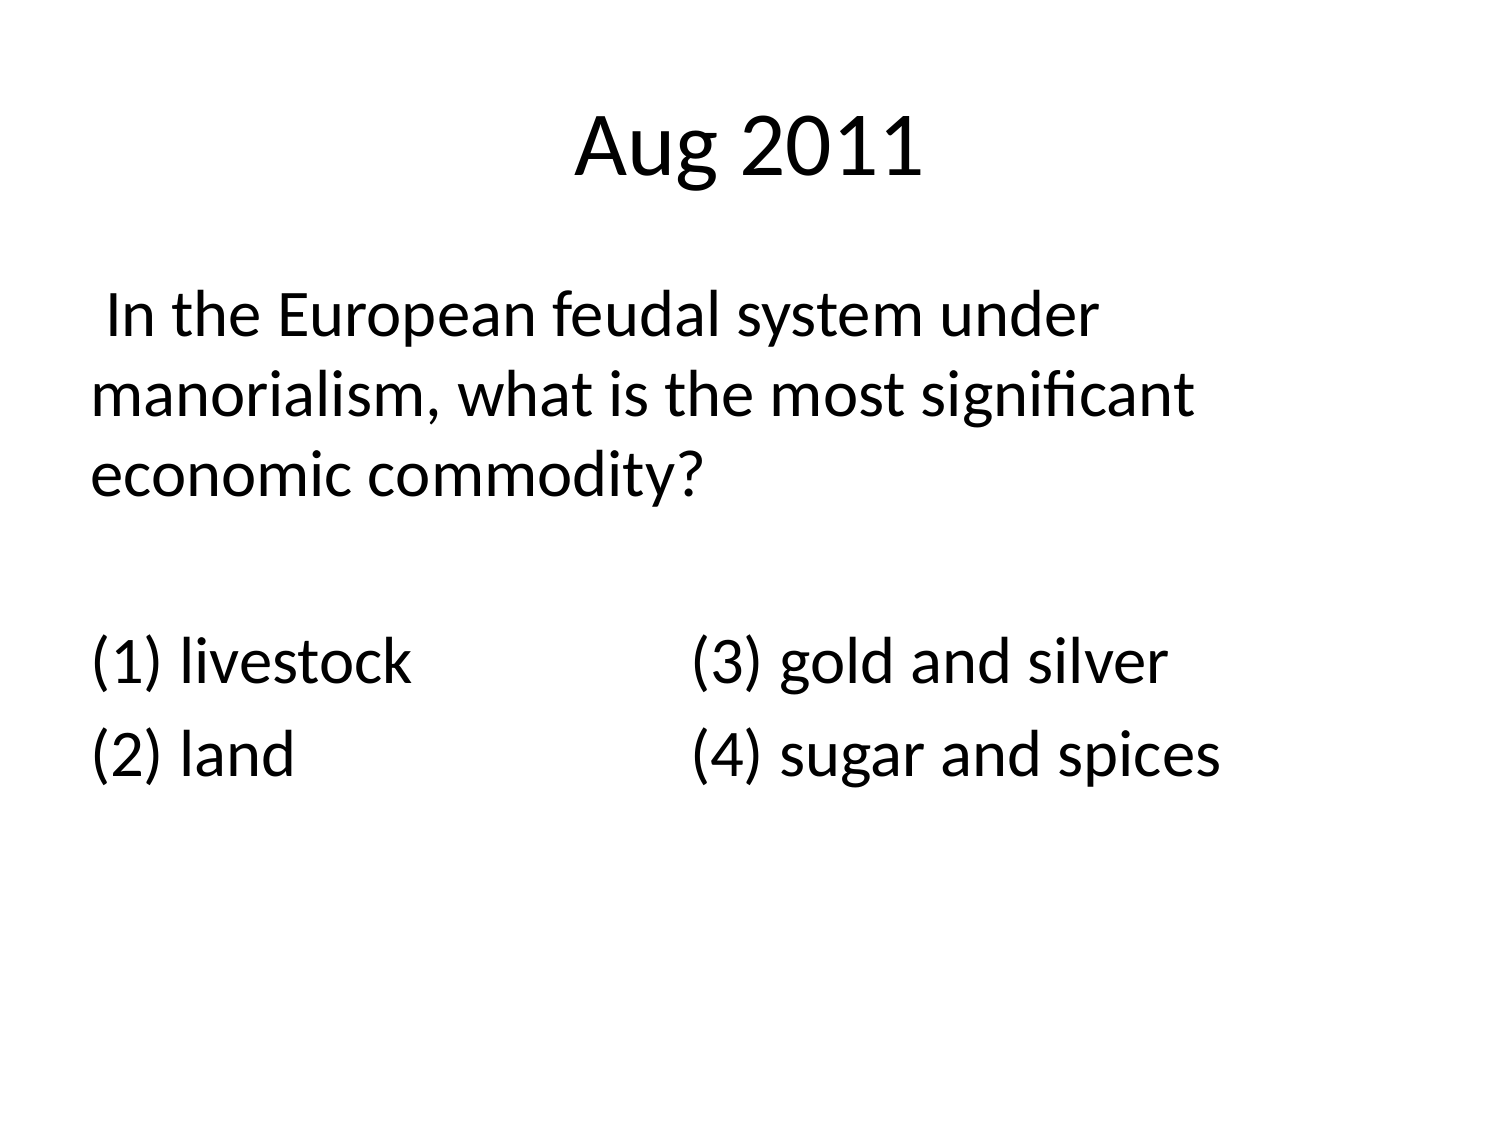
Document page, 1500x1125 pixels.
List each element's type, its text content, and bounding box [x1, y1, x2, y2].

title Aug 2011 [75, 45, 1425, 233]
list In the European feudal system under manorialism, what is the most significant economic commodity? (1) livestock (3) gold and silver (2) land (4) sugar and spices [75, 262, 1425, 1005]
